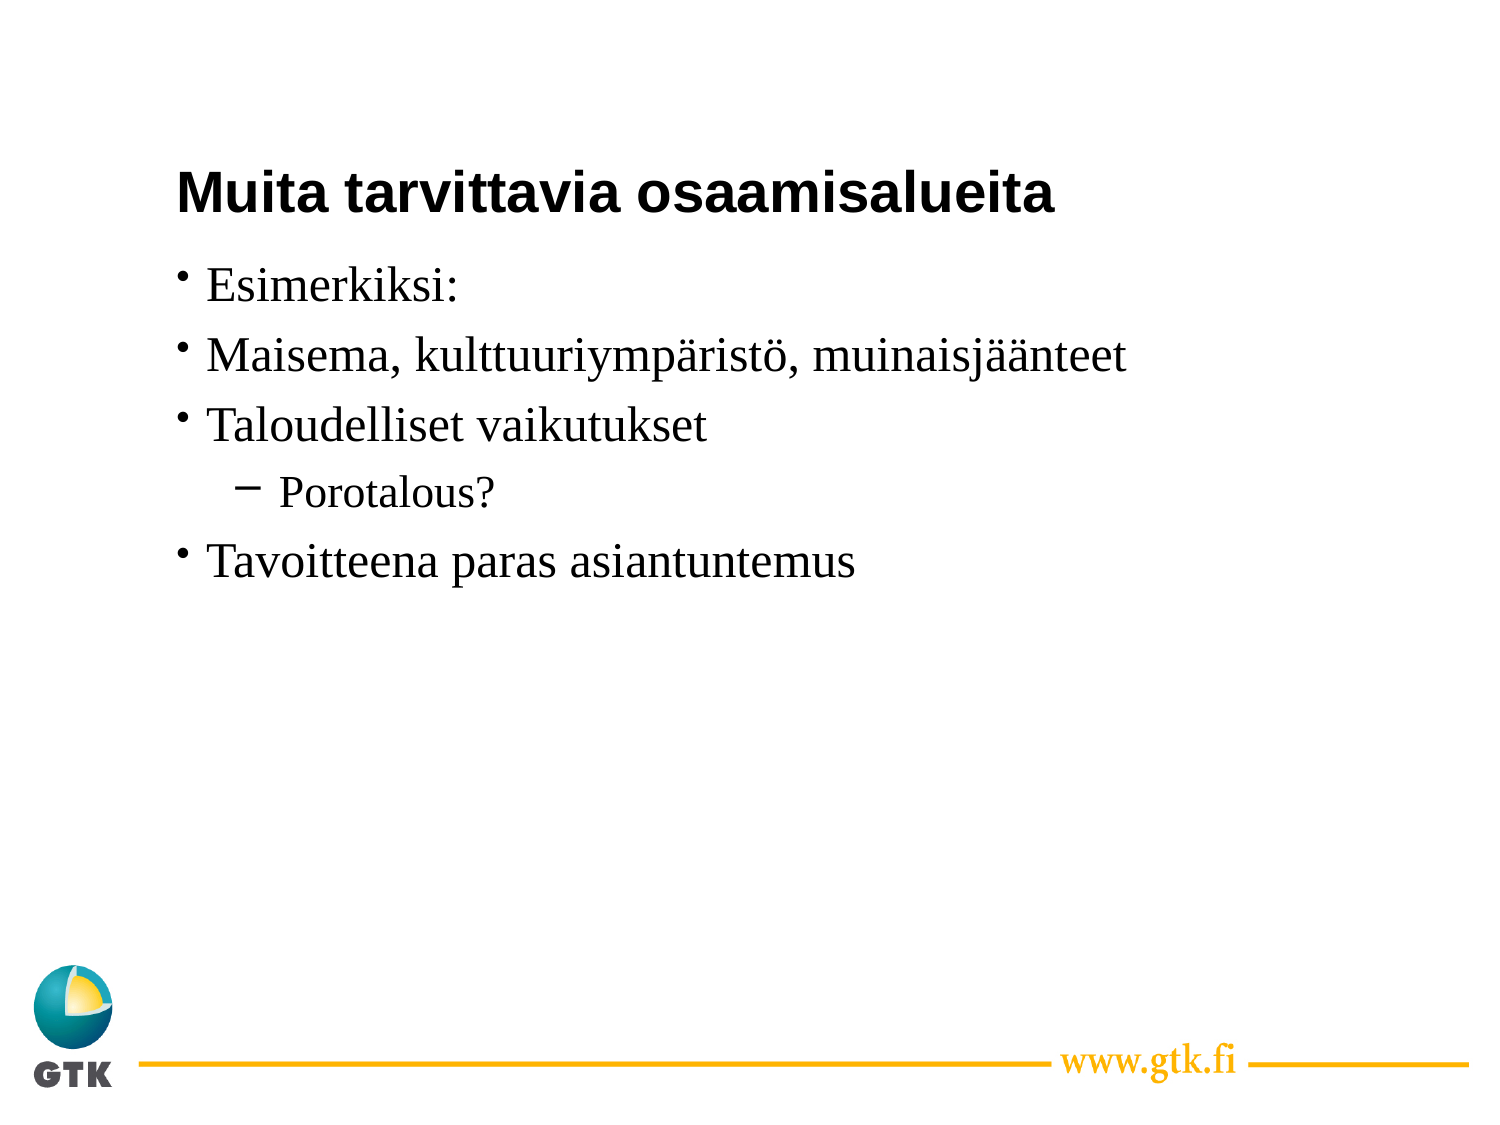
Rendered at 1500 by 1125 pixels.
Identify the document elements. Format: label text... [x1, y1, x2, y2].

title Muita tarvittavia osaamisalueita [161, 31, 1448, 232]
picture [131, 1032, 1478, 1092]
list Esimerkiksi: Maisema, kulttuuriympäristö, muinaisjäänteet Taloudelliset vaikutukset Porotalous? Tavoitteena paras asiantuntemus [161, 243, 1448, 1000]
picture [28, 952, 118, 1094]
